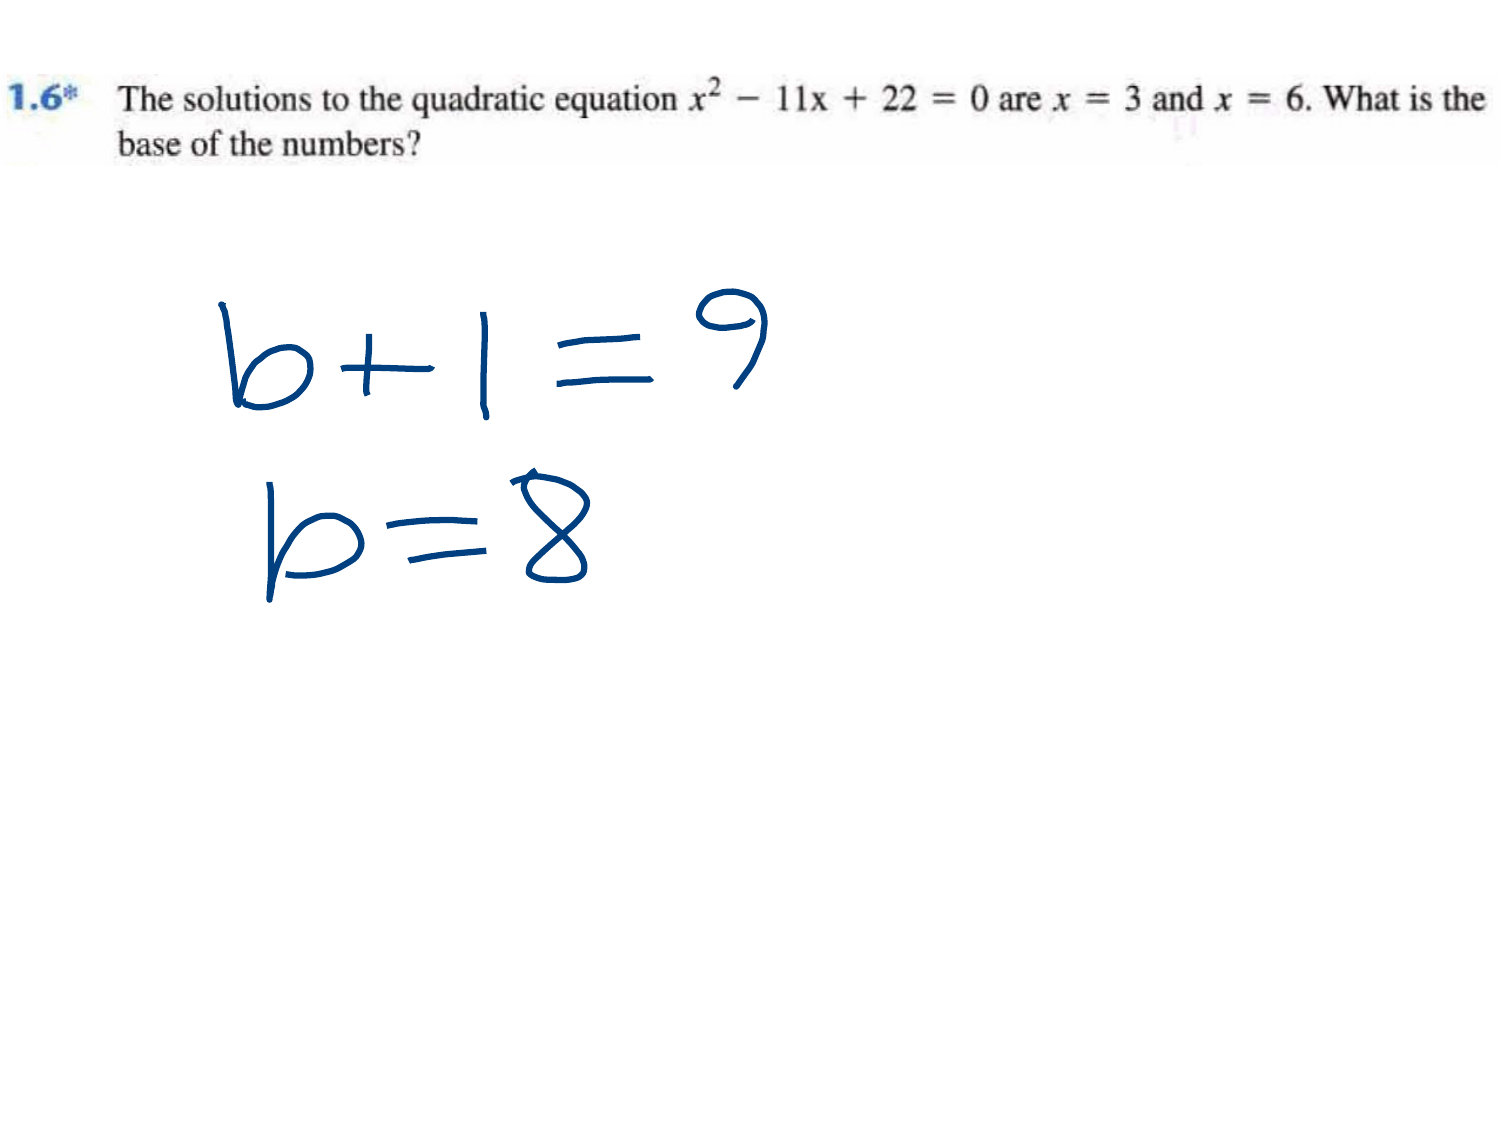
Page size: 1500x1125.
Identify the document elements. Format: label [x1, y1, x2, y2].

text_box [340, 365, 433, 370]
text_box [220, 303, 312, 408]
text_box [366, 333, 370, 366]
text_box [268, 481, 363, 601]
text_box [365, 369, 369, 396]
text_box [698, 290, 766, 388]
text_box [557, 336, 641, 347]
text_box [408, 549, 487, 562]
text_box [482, 311, 488, 419]
text_box [386, 519, 478, 527]
text_box [556, 377, 653, 385]
picture [0, 74, 1500, 166]
text_box [510, 469, 588, 581]
